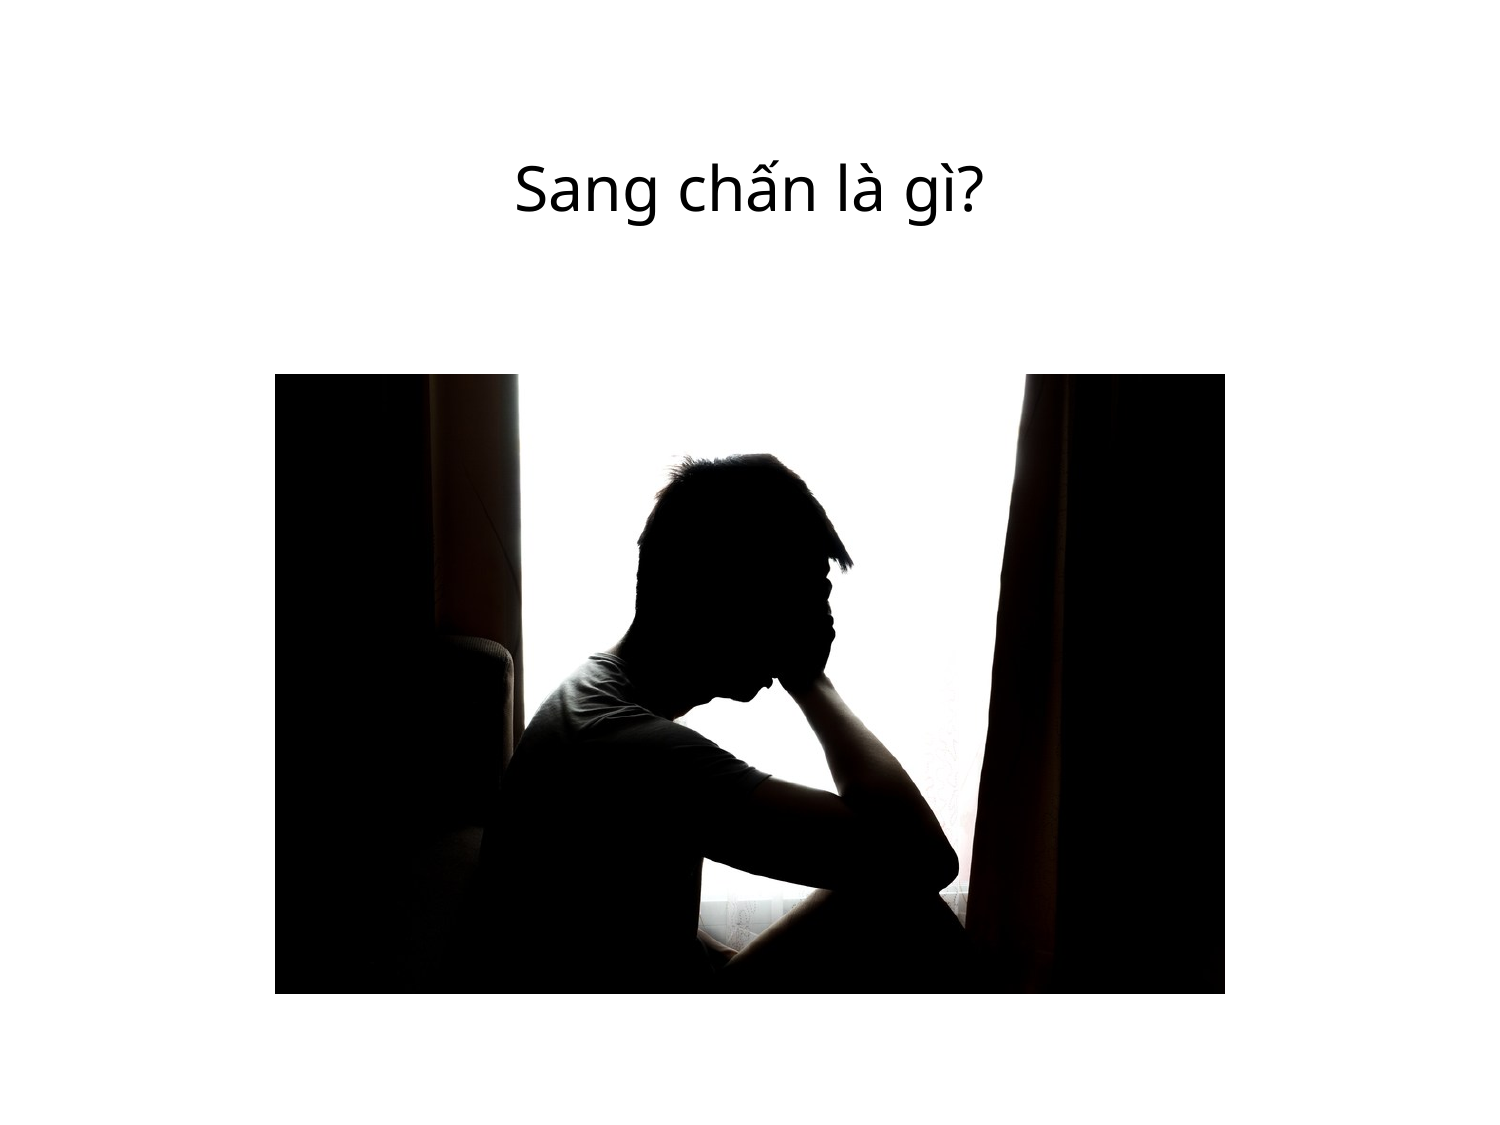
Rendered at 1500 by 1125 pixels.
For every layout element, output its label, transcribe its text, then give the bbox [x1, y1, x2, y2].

picture [274, 374, 1226, 994]
title Sang chấn là gì? [75, 149, 1425, 288]
